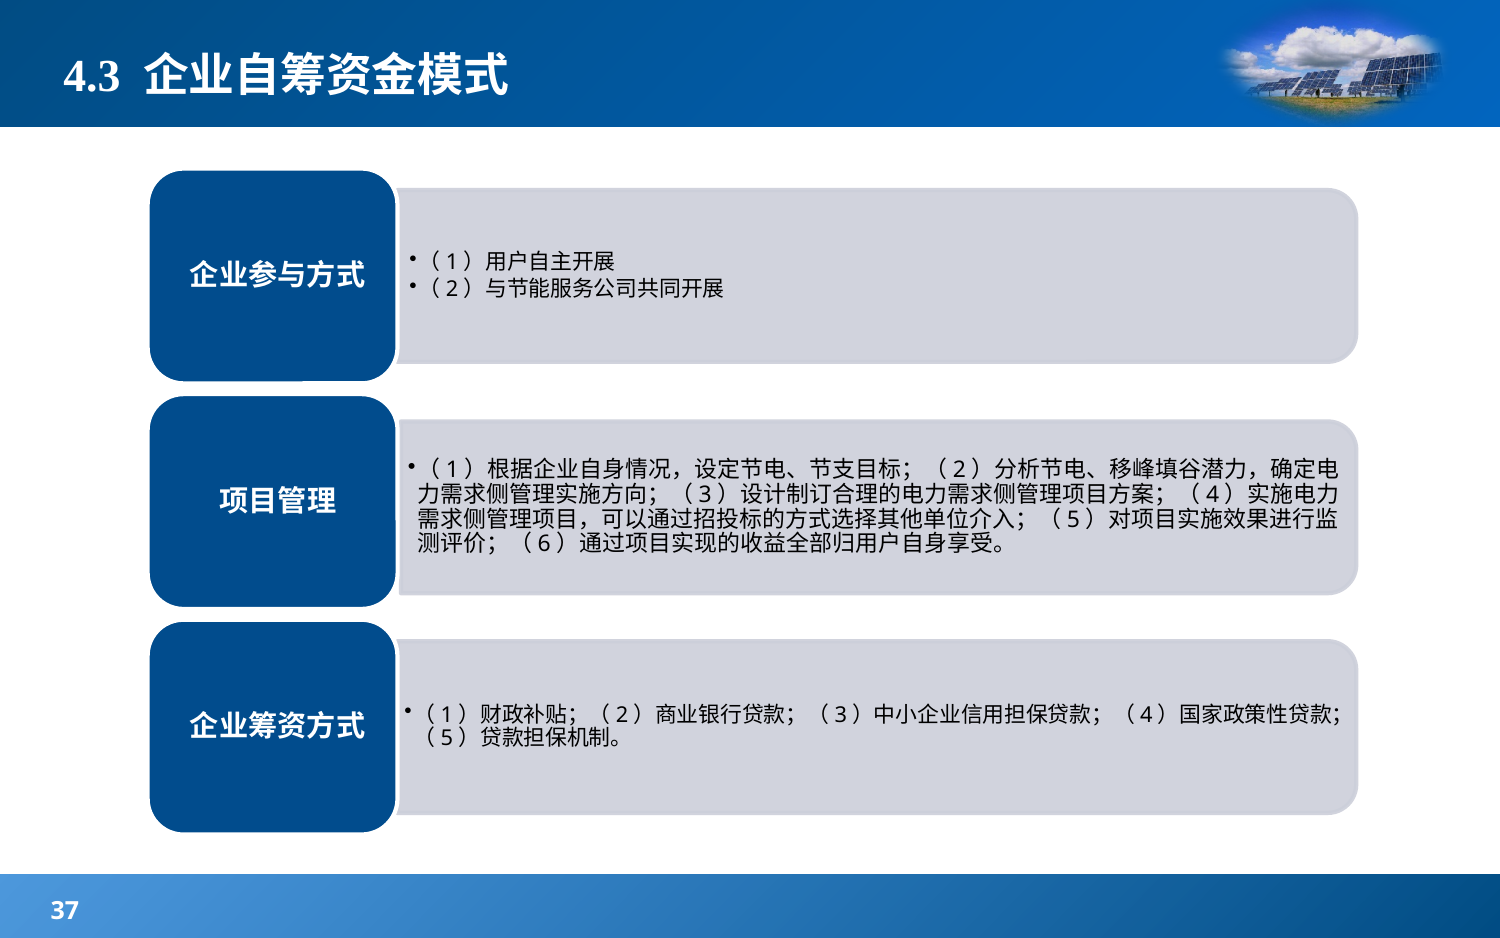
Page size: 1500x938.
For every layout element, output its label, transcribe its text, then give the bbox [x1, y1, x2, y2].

title 4.3 企业自筹资金模式 [48, 19, 1005, 127]
picture [1233, 6, 1433, 113]
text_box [147, 167, 1357, 836]
